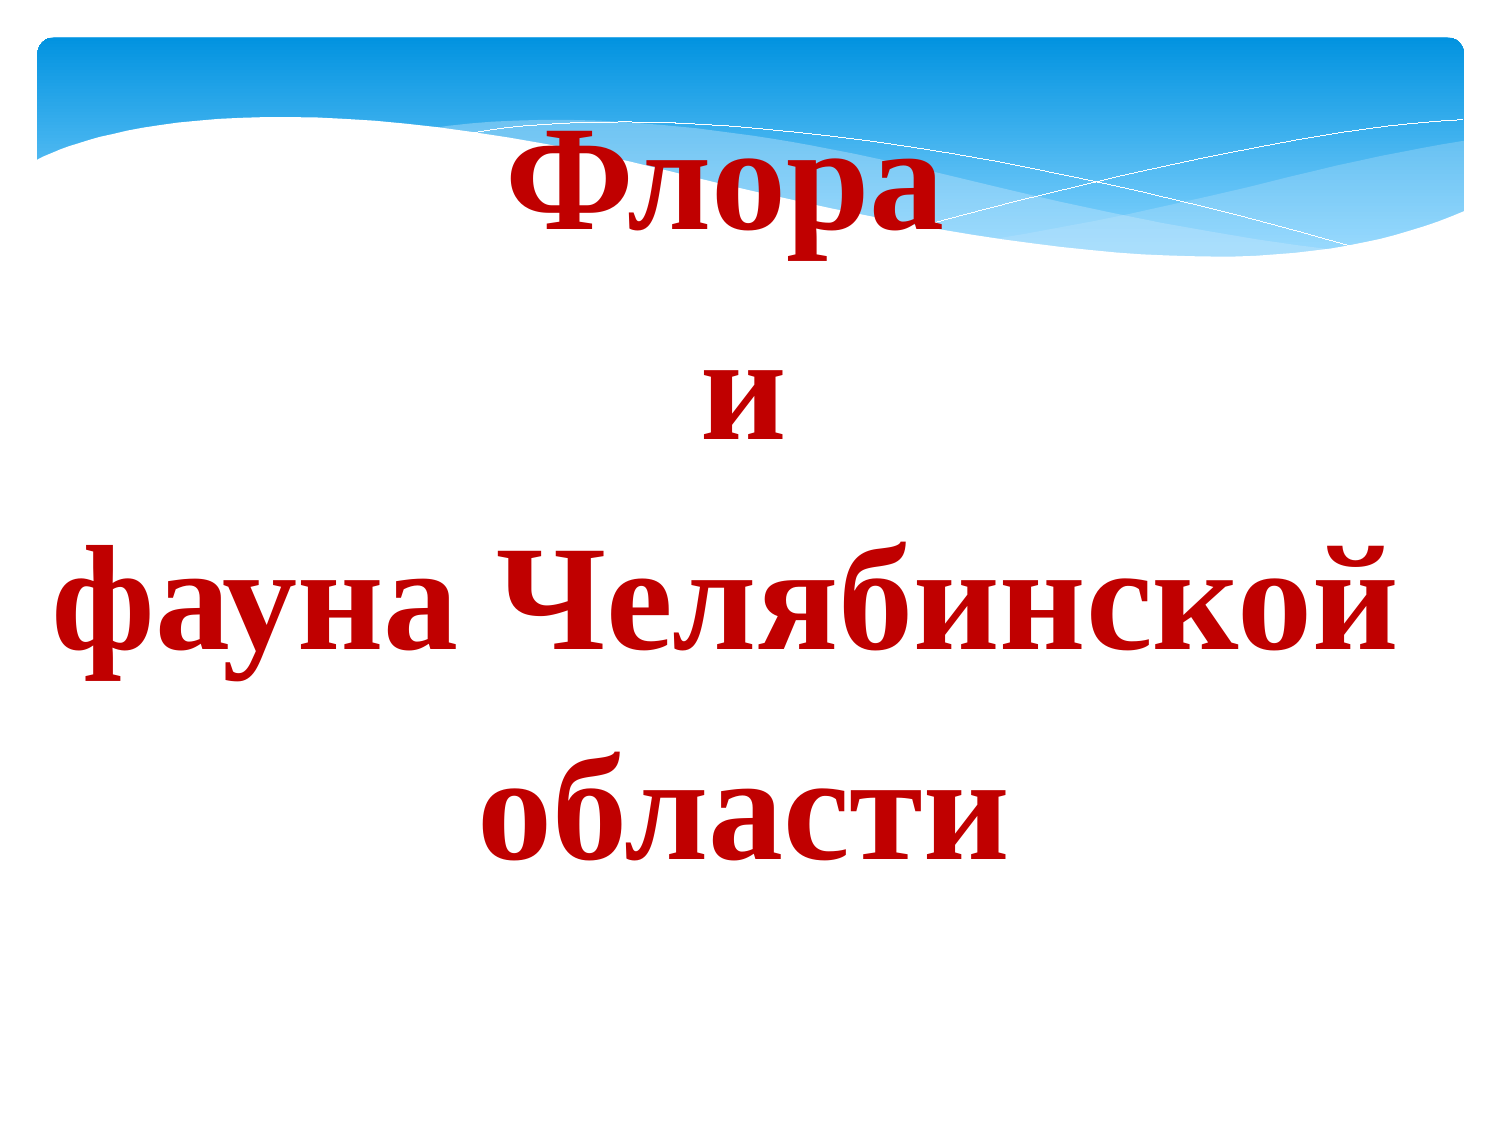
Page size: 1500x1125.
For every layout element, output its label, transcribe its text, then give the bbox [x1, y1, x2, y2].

text_box Флора и фауна Челябинской области [5, 0, 1483, 897]
